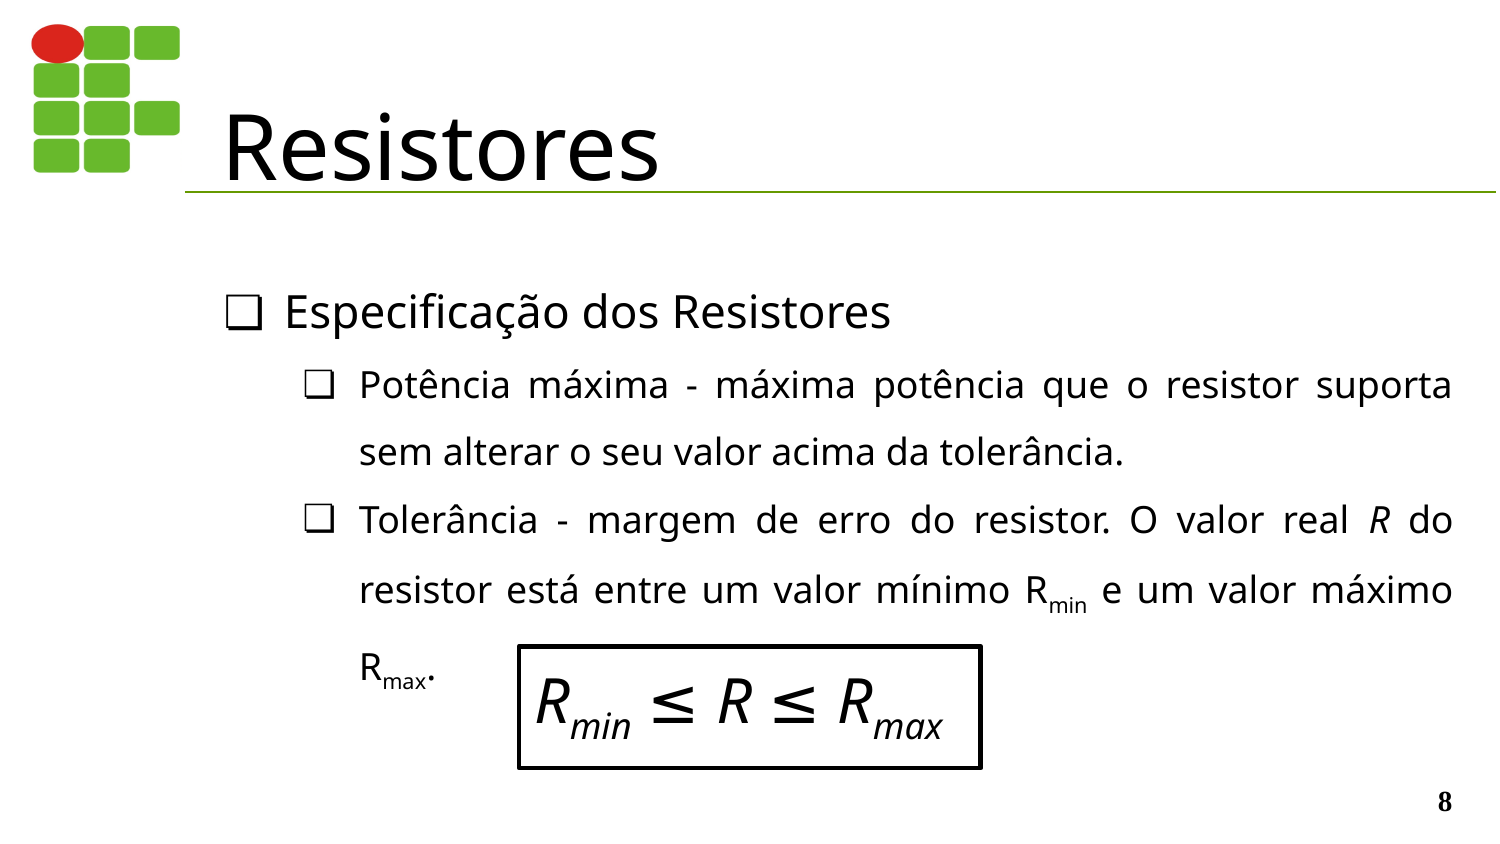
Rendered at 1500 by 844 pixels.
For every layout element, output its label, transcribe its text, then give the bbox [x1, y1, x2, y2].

text_box ‹#› [1155, 768, 1468, 825]
text_box Rmin ≤ R ≤ Rmax [519, 646, 981, 769]
picture [29, 23, 182, 174]
title Resistores [206, 26, 1468, 207]
list Especificação dos Resistores Potência máxima - máxima potência que o resistor suporta sem alterar o seu valor acima da tolerância. Tolerância - margem de erro do resistor. O valor real R do resistor está entre um valor mínimo Rmin e um valor máximo Rmax. [193, 248, 1469, 605]
